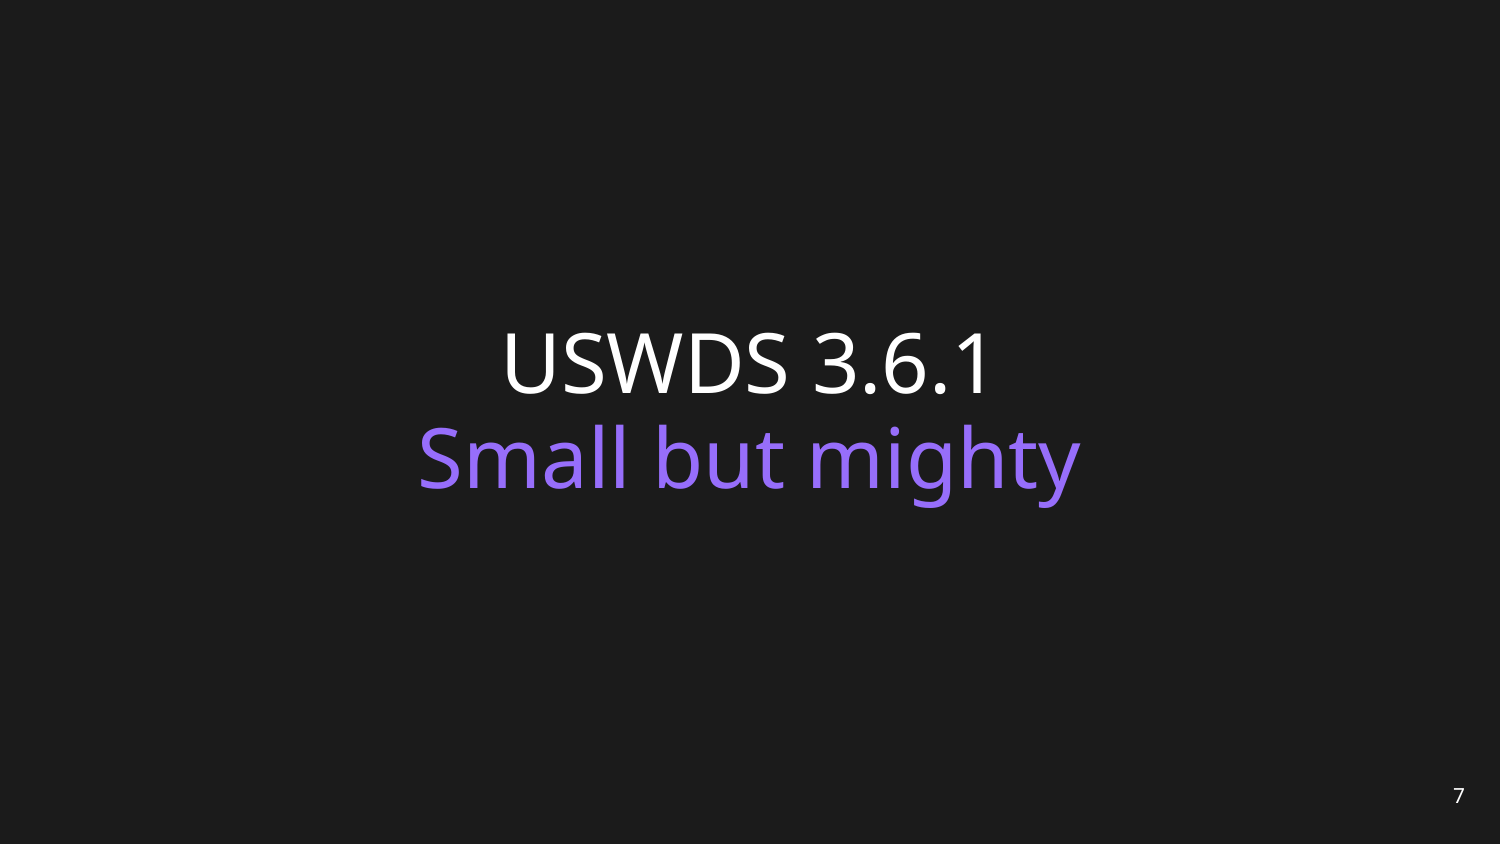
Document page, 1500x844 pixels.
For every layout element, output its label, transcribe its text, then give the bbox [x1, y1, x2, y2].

title USWDS 3.6.1 Small but mighty [51, 72, 1449, 753]
slide_number 7 [1389, 764, 1480, 830]
